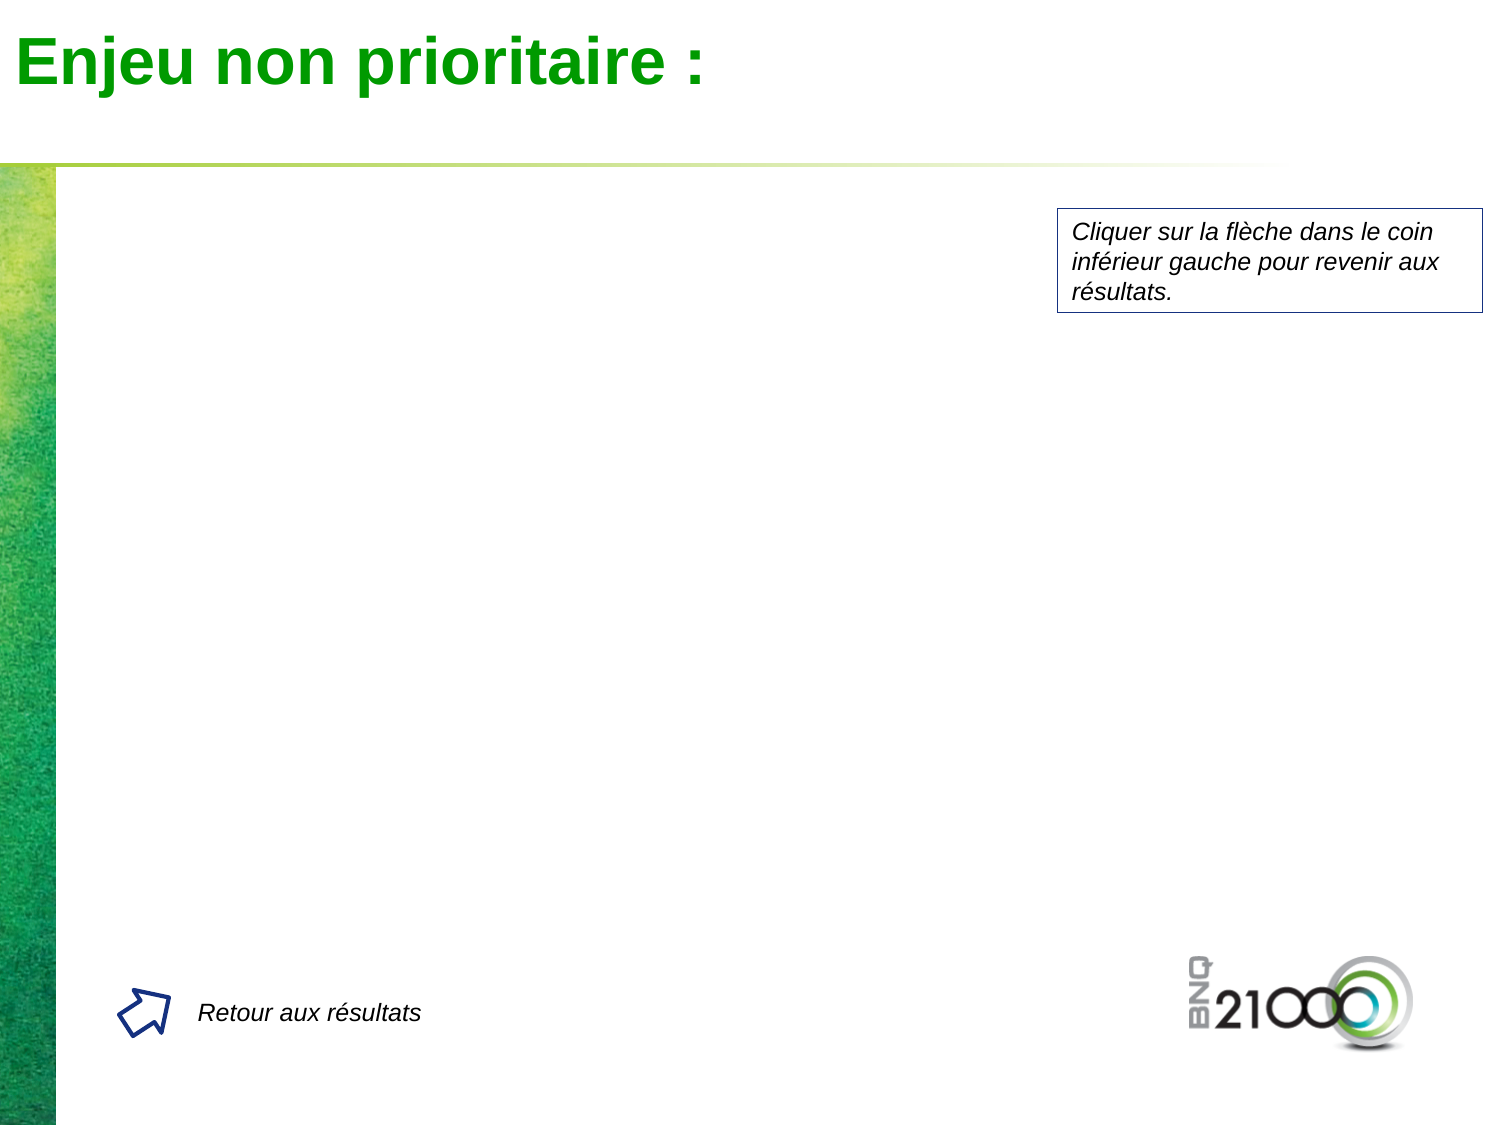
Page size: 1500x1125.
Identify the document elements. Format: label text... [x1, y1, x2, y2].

text_box Cliquer sur la flèche dans le coin inférieur gauche pour revenir aux résultats. [1057, 208, 1483, 313]
text_box Retour aux résultats [183, 989, 467, 1035]
picture [0, 163, 1500, 1125]
text_box [117, 987, 171, 1039]
picture [1184, 955, 1418, 1055]
title Enjeu non prioritaire : [0, 18, 1500, 151]
